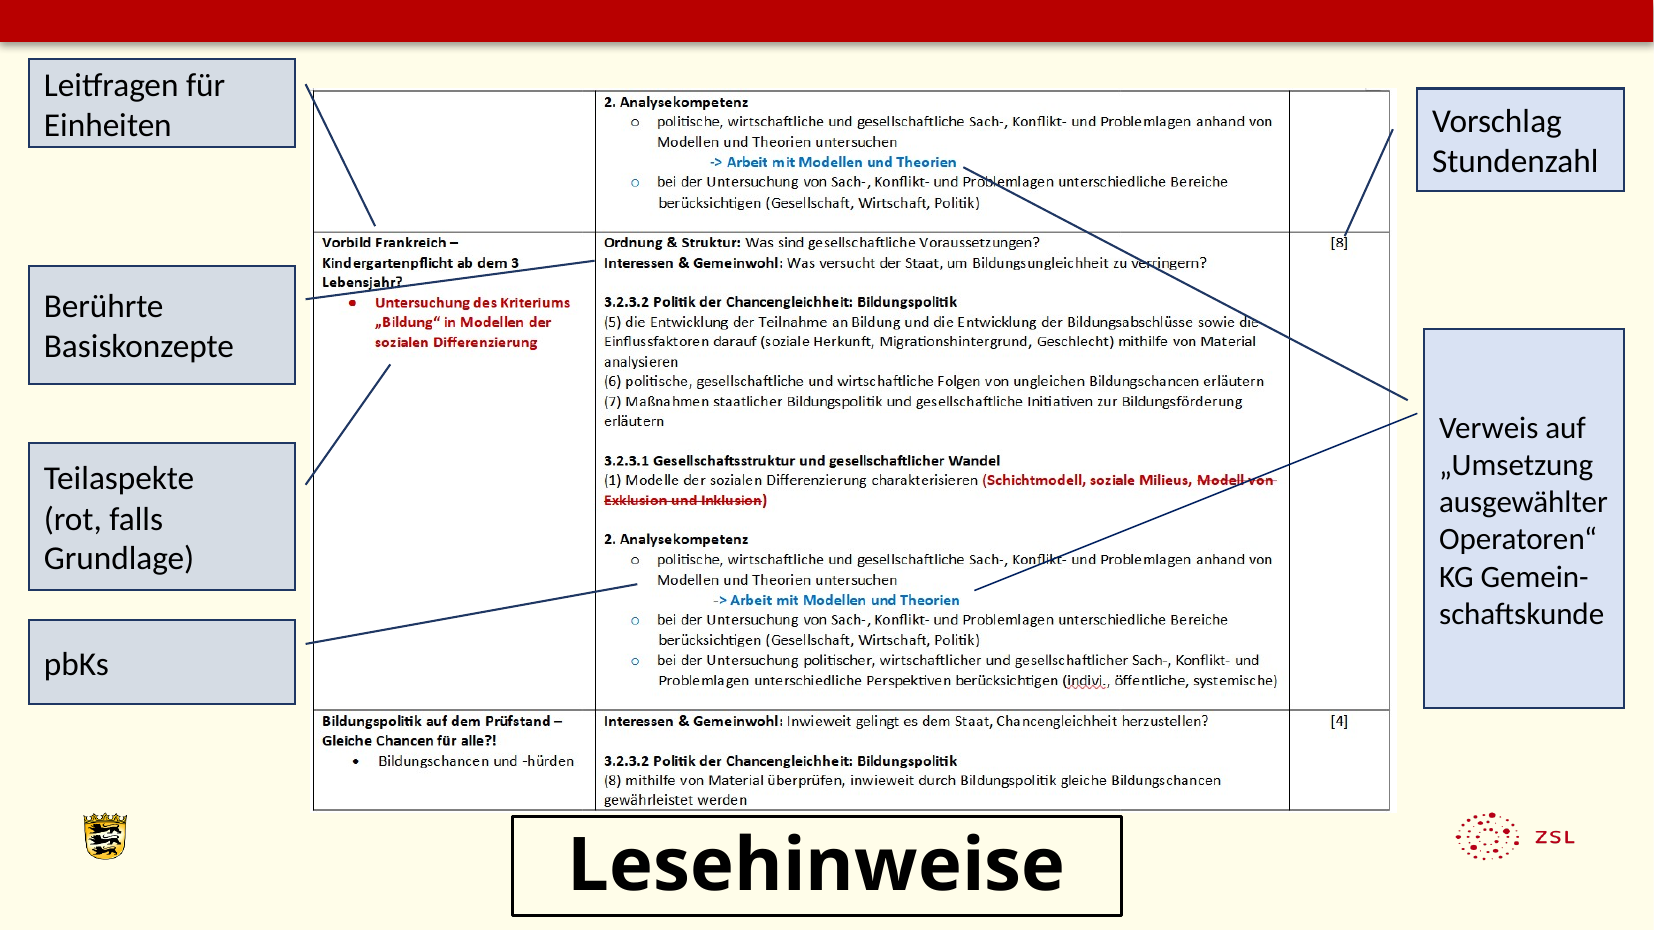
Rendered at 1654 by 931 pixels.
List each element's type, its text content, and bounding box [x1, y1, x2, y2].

text_box Berührte Basiskonzepte [29, 265, 295, 384]
text_box Teilaspekte (rot, falls Grundlage) [29, 442, 295, 591]
text_box [1401, 412, 1418, 421]
text_box Lesehinweise [512, 821, 1122, 916]
text_box Leitfragen für Einheiten [29, 58, 295, 148]
text_box Verweis auf „Umsetzung ausgewählter Operatoren“ KG Gemein-schaftskunde [1424, 329, 1624, 709]
picture [310, 88, 1397, 813]
picture [1455, 811, 1575, 861]
text_box pbKs [29, 620, 295, 704]
picture [81, 811, 129, 861]
text_box Vorschlag Stundenzahl [1417, 88, 1624, 191]
text_box [310, 19, 1654, 81]
